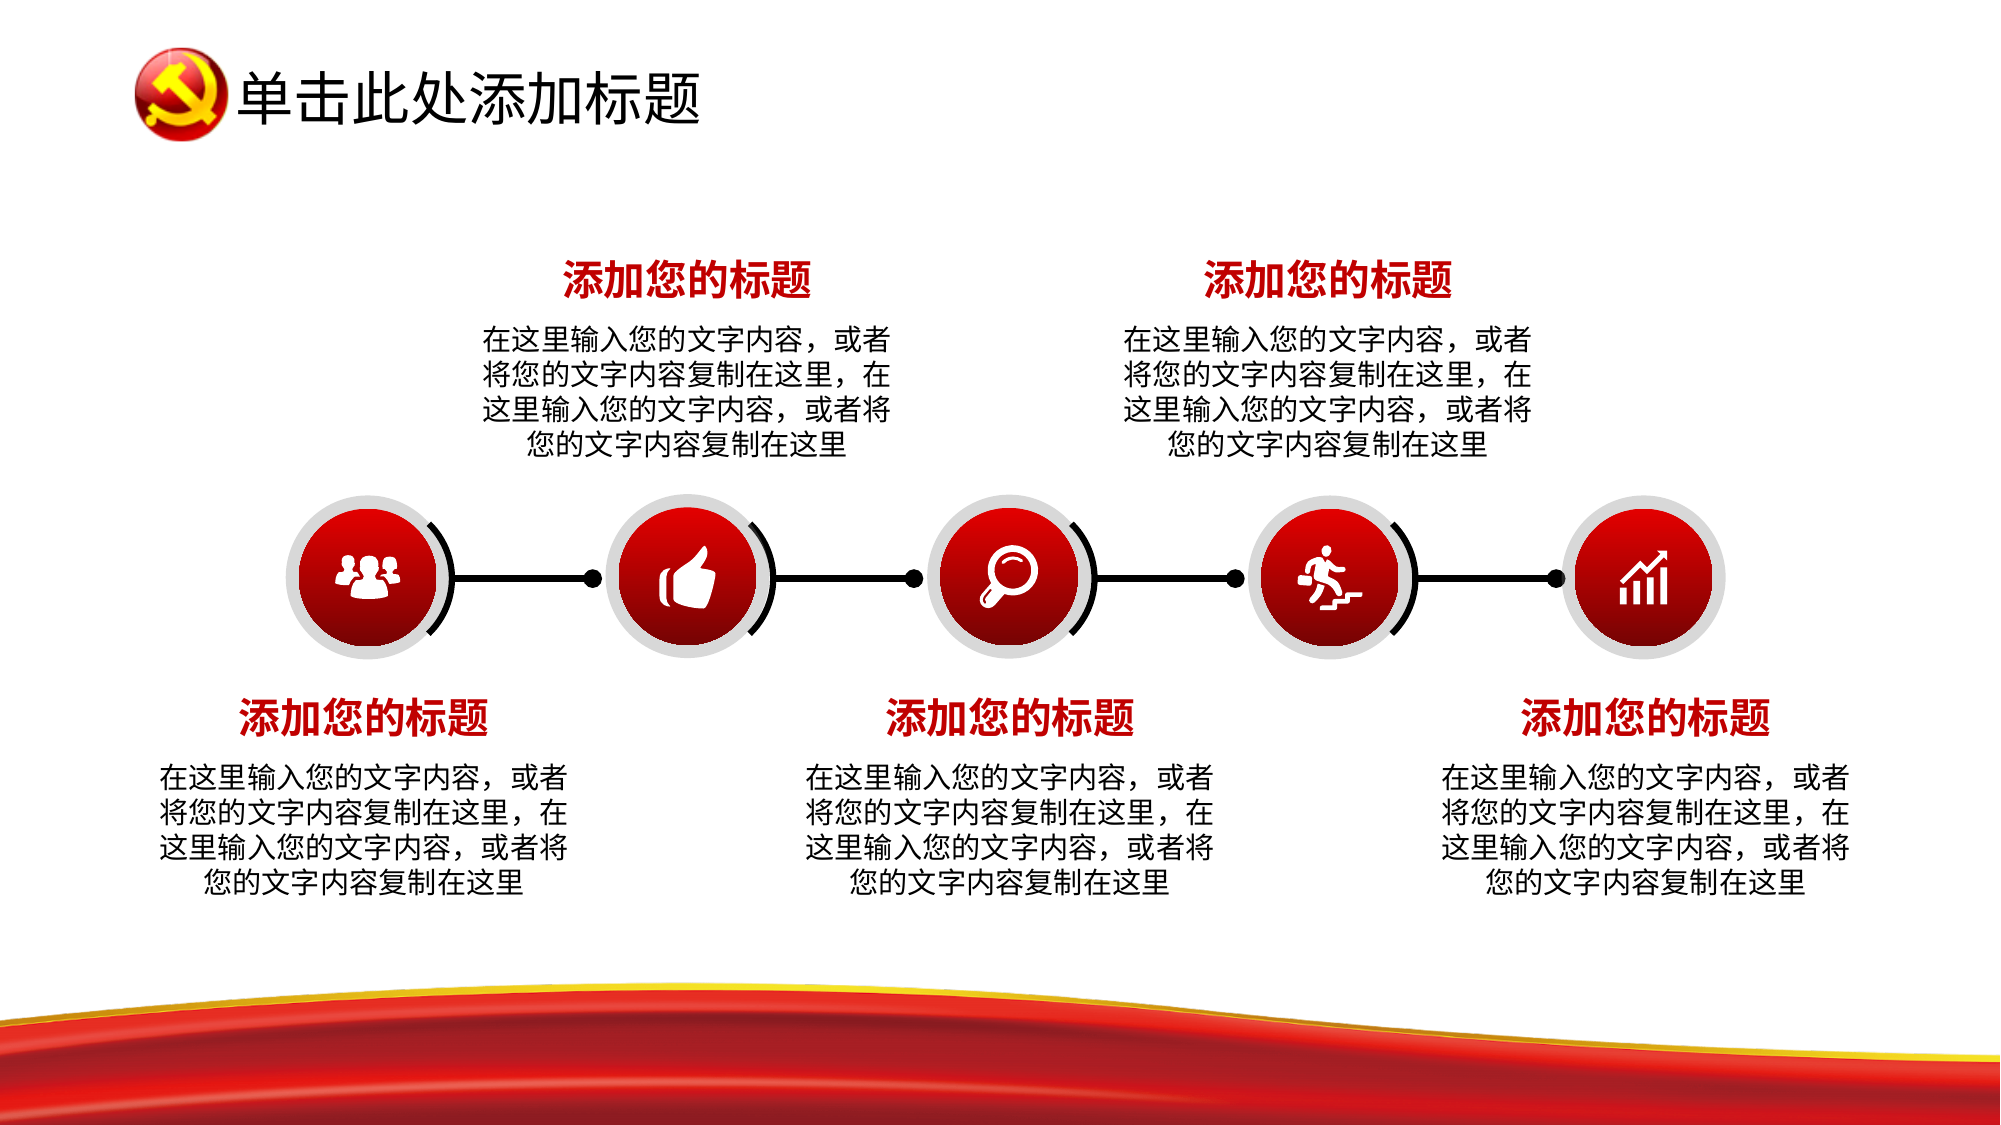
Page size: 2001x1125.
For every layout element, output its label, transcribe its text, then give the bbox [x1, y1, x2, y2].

text_box 单击此处添加标题 [281, 52, 722, 143]
picture [88, 26, 281, 174]
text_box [941, 501, 1236, 655]
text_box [605, 494, 770, 659]
picture [0, 900, 2000, 1125]
text_box 添加您的标题 [201, 684, 527, 750]
text_box 在这里输入您的文字内容，或者将您的文字内容复制在这里，在这里输入您的文字内容，或者将您的文字内容复制在这里 [457, 313, 917, 469]
text_box 在这里输入您的文字内容，或者将您的文字内容复制在这里，在这里输入您的文字内容，或者将您的文字内容复制在这里 [134, 752, 594, 900]
text_box 在这里输入您的文字内容，或者将您的文字内容复制在这里，在这里输入您的文字内容，或者将您的文字内容复制在这里 [1416, 752, 1876, 900]
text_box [770, 501, 914, 655]
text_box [299, 501, 593, 655]
text_box 添加您的标题 [1483, 684, 1809, 750]
text_box 添加您的标题 [1165, 246, 1491, 311]
text_box 在这里输入您的文字内容，或者将您的文字内容复制在这里，在这里输入您的文字内容，或者将您的文字内容复制在这里 [1098, 313, 1558, 469]
text_box 添加您的标题 [847, 684, 1173, 750]
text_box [1561, 495, 1726, 660]
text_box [285, 495, 450, 660]
text_box 在这里输入您的文字内容，或者将您的文字内容复制在这里，在这里输入您的文字内容，或者将您的文字内容复制在这里 [780, 752, 1240, 900]
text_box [927, 494, 1092, 659]
text_box 添加您的标题 [524, 246, 850, 311]
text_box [1247, 495, 1412, 660]
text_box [1297, 544, 1363, 611]
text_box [1262, 501, 1557, 655]
